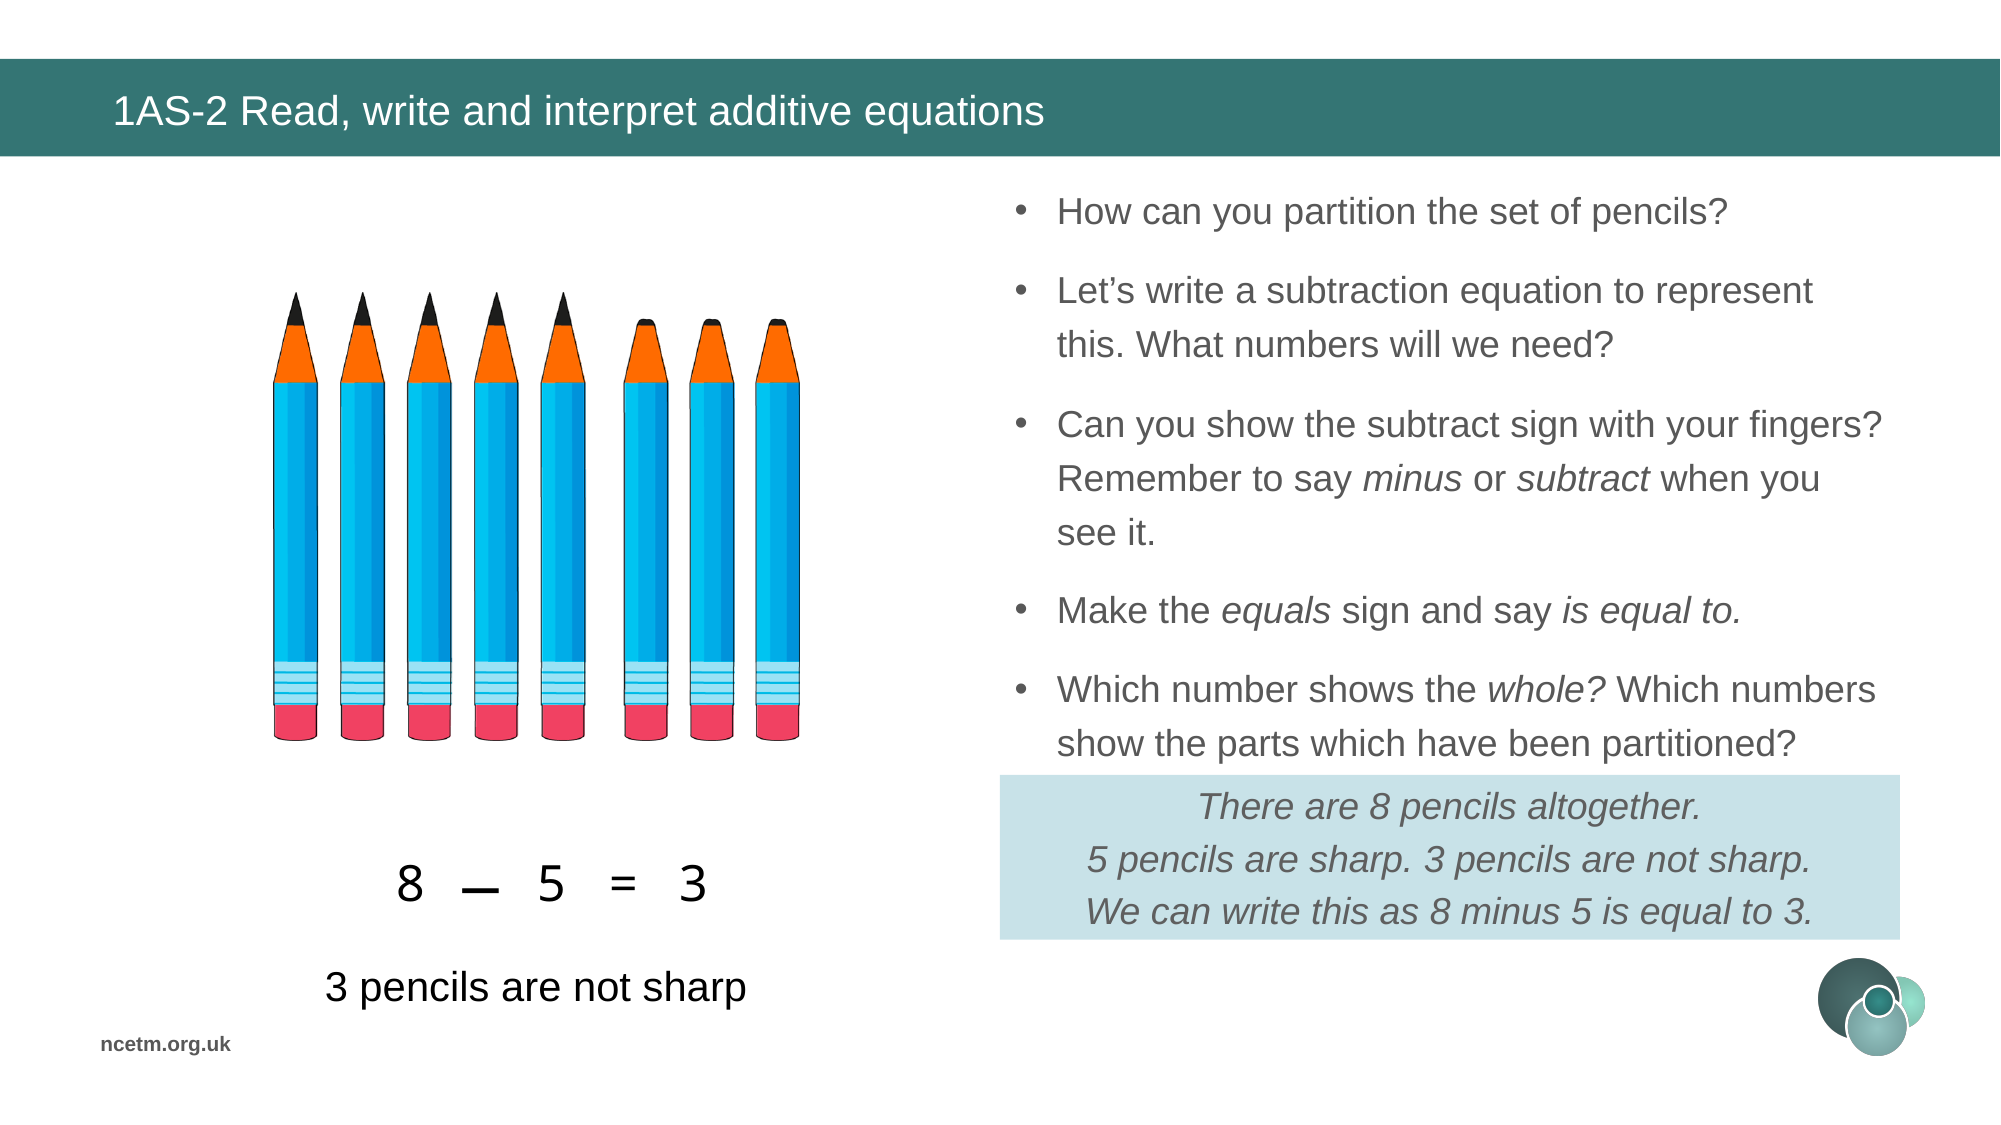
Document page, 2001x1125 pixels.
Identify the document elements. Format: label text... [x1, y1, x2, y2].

text_box − [422, 844, 541, 929]
text_box 8 [351, 844, 422, 920]
text_box There are 8 pencils altogether. 5 pencils are sharp. 3 pencils are not sharp. We can write this as 8 minus 5 is equal to 3. [999, 774, 1900, 940]
text_box = [587, 844, 658, 920]
picture [1818, 958, 1925, 1056]
picture [607, 291, 815, 742]
text_box 3 pencils are not sharp [164, 952, 908, 1018]
text_box How can you partition the set of pencils? Let’s write a subtraction equation to represent this. What numbers will we need? Can you show the subtract sign with your fingers? Remember to say minus or subtract when you see it. Make the equals sign and say is equal to. Which number shows the whole? Which numbers show the parts which have been partitioned? [999, 171, 1904, 844]
picture [272, 291, 592, 742]
title 1AS-2 Read, write and interpret additive equations [97, 76, 1945, 147]
text_box 5 [541, 844, 587, 920]
text_box 3 [658, 844, 730, 920]
